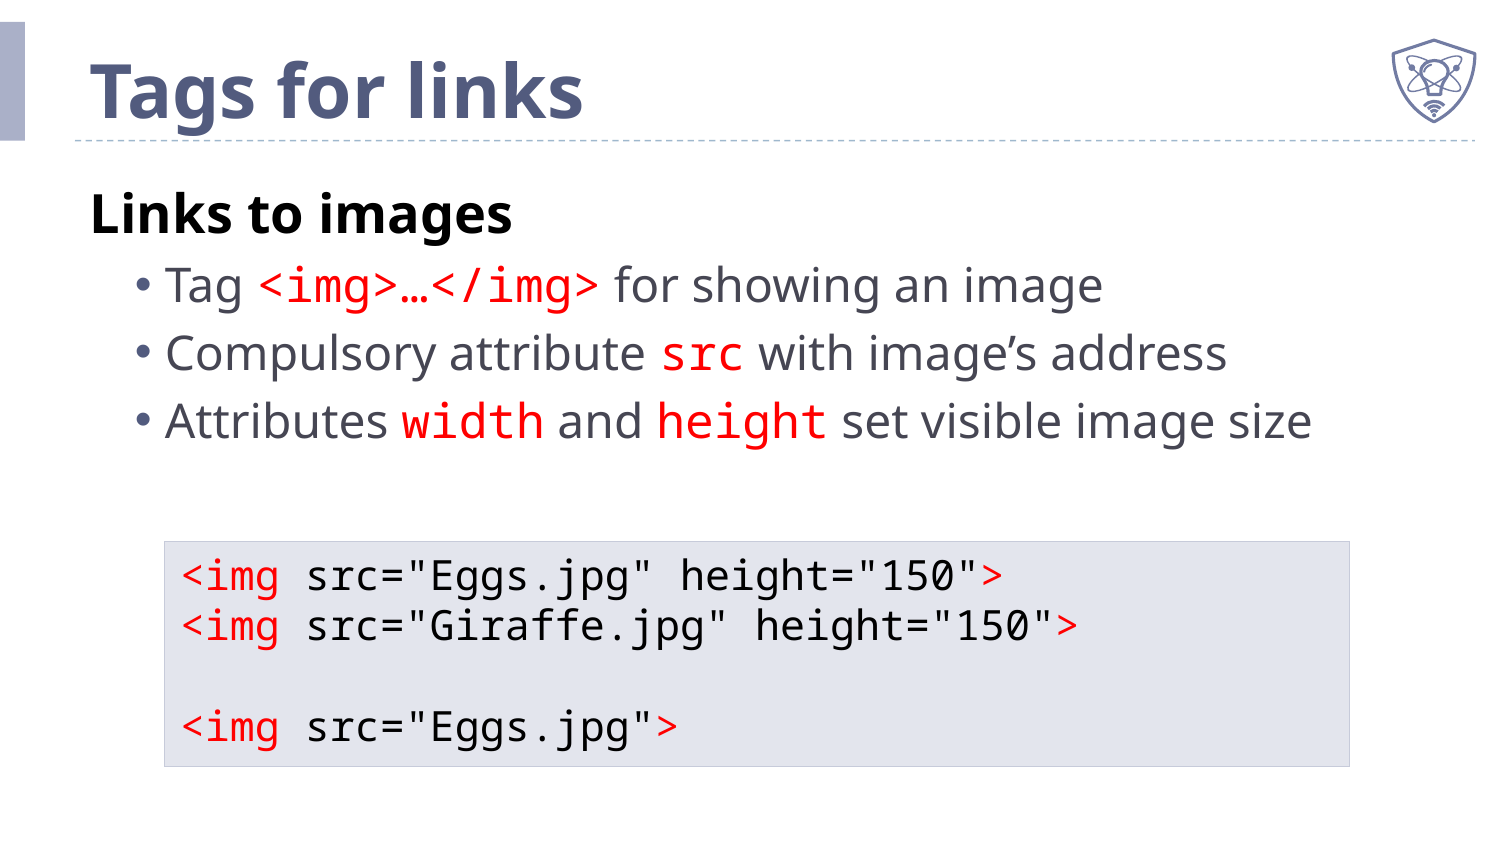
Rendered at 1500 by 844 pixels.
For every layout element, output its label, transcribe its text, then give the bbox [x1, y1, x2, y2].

text_box <img src="Eggs.jpg" height="150"> <img src="Giraffe.jpg" height="150"> <img src="Eggs.jpg"> [164, 541, 1350, 767]
title Tags for links [75, 18, 1475, 141]
list Links to images Tag <img>…</img> for showing an image Compulsory attribute src with image’s address Attributes width and height set visible image size [75, 171, 1475, 835]
